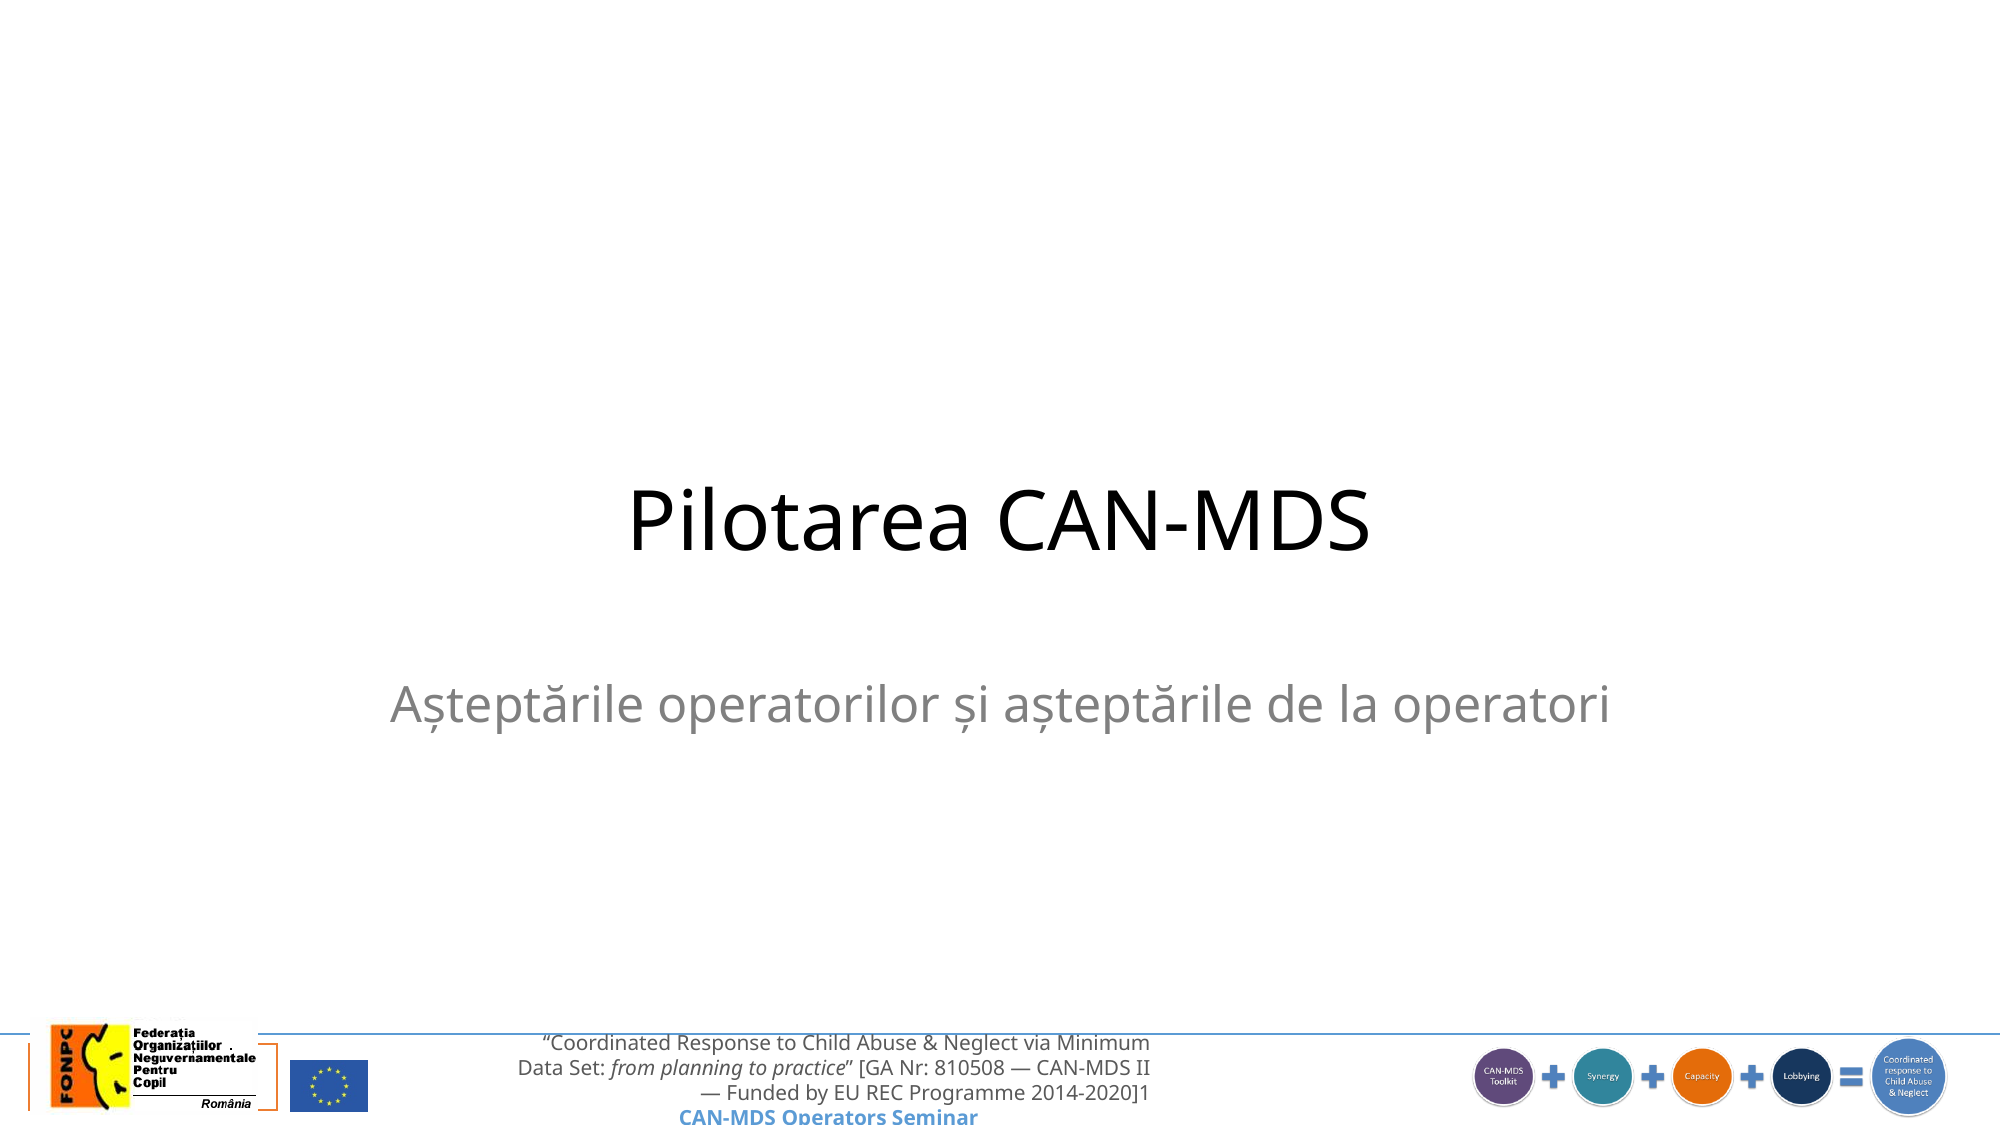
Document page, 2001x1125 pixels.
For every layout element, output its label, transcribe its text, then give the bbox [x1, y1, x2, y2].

picture [290, 1060, 368, 1112]
picture [1470, 1035, 1949, 1119]
picture [30, 1017, 258, 1115]
subtitle Așteptările operatorilor și așteptările de la operatori [155, 590, 1848, 863]
title Pilotarea CAN-MDS [249, 184, 1750, 576]
